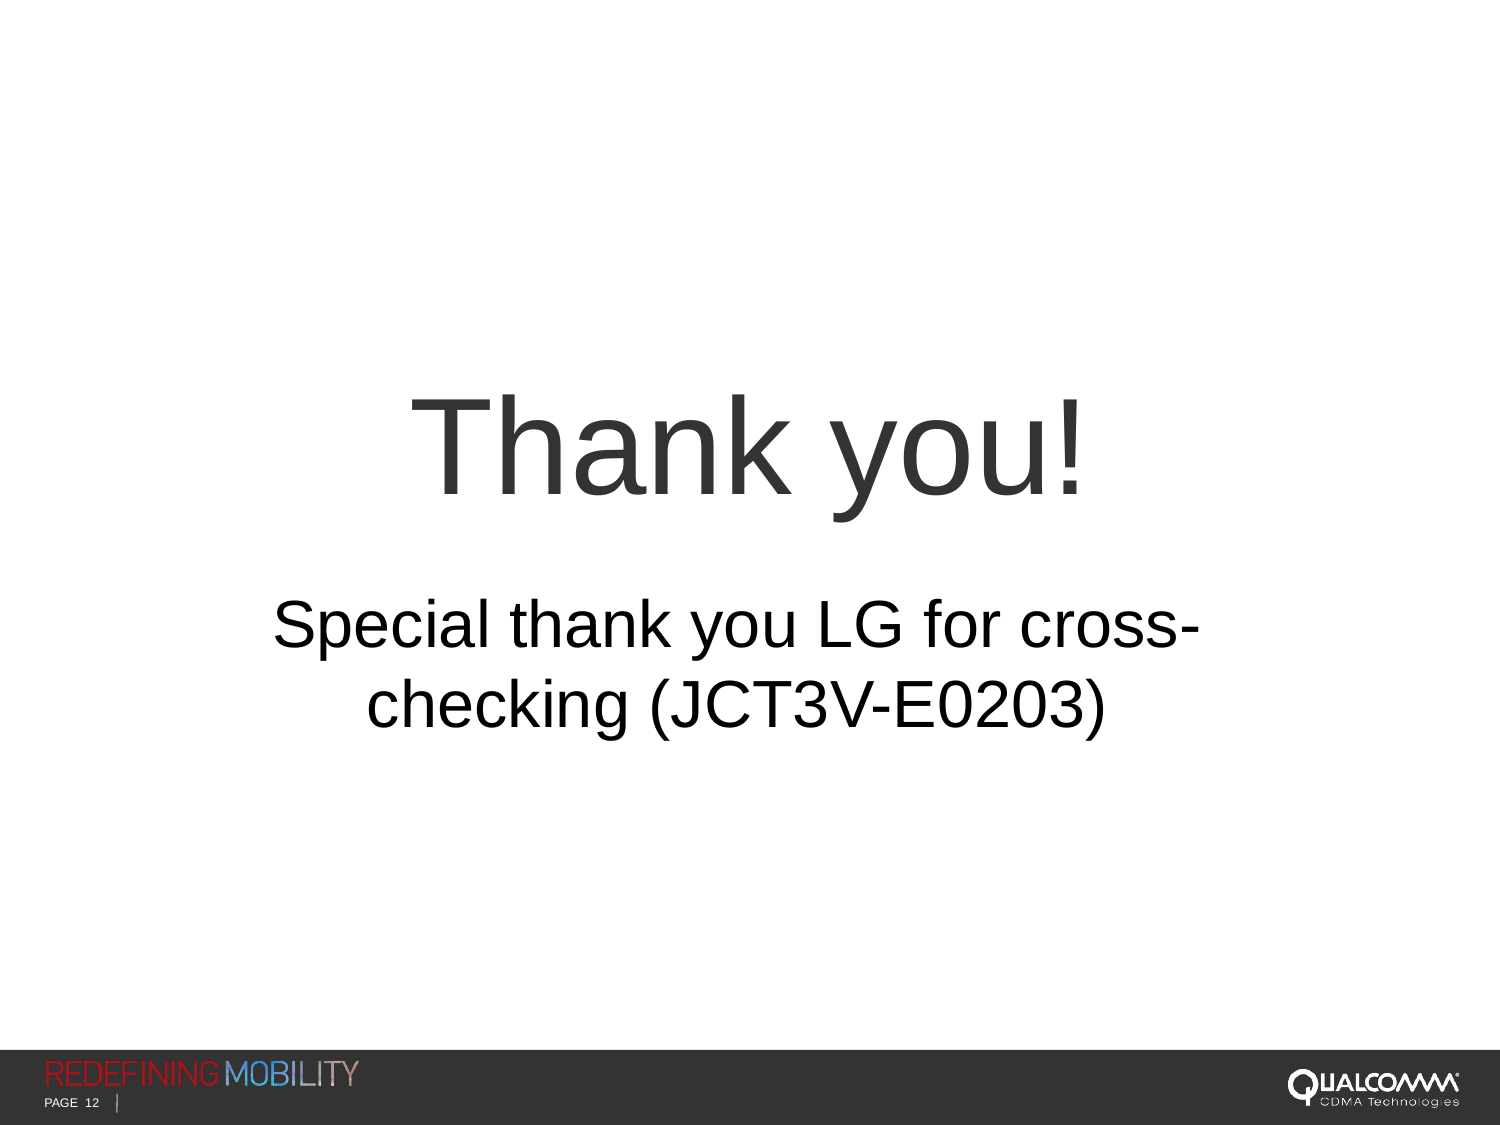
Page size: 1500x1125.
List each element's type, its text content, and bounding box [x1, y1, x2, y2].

picture [1278, 1058, 1478, 1114]
text_box Special thank you LG for cross-checking (JCT3V-E0203) [177, 573, 1298, 749]
list Thank you! [30, 148, 1469, 1021]
picture [31, 1049, 369, 1098]
